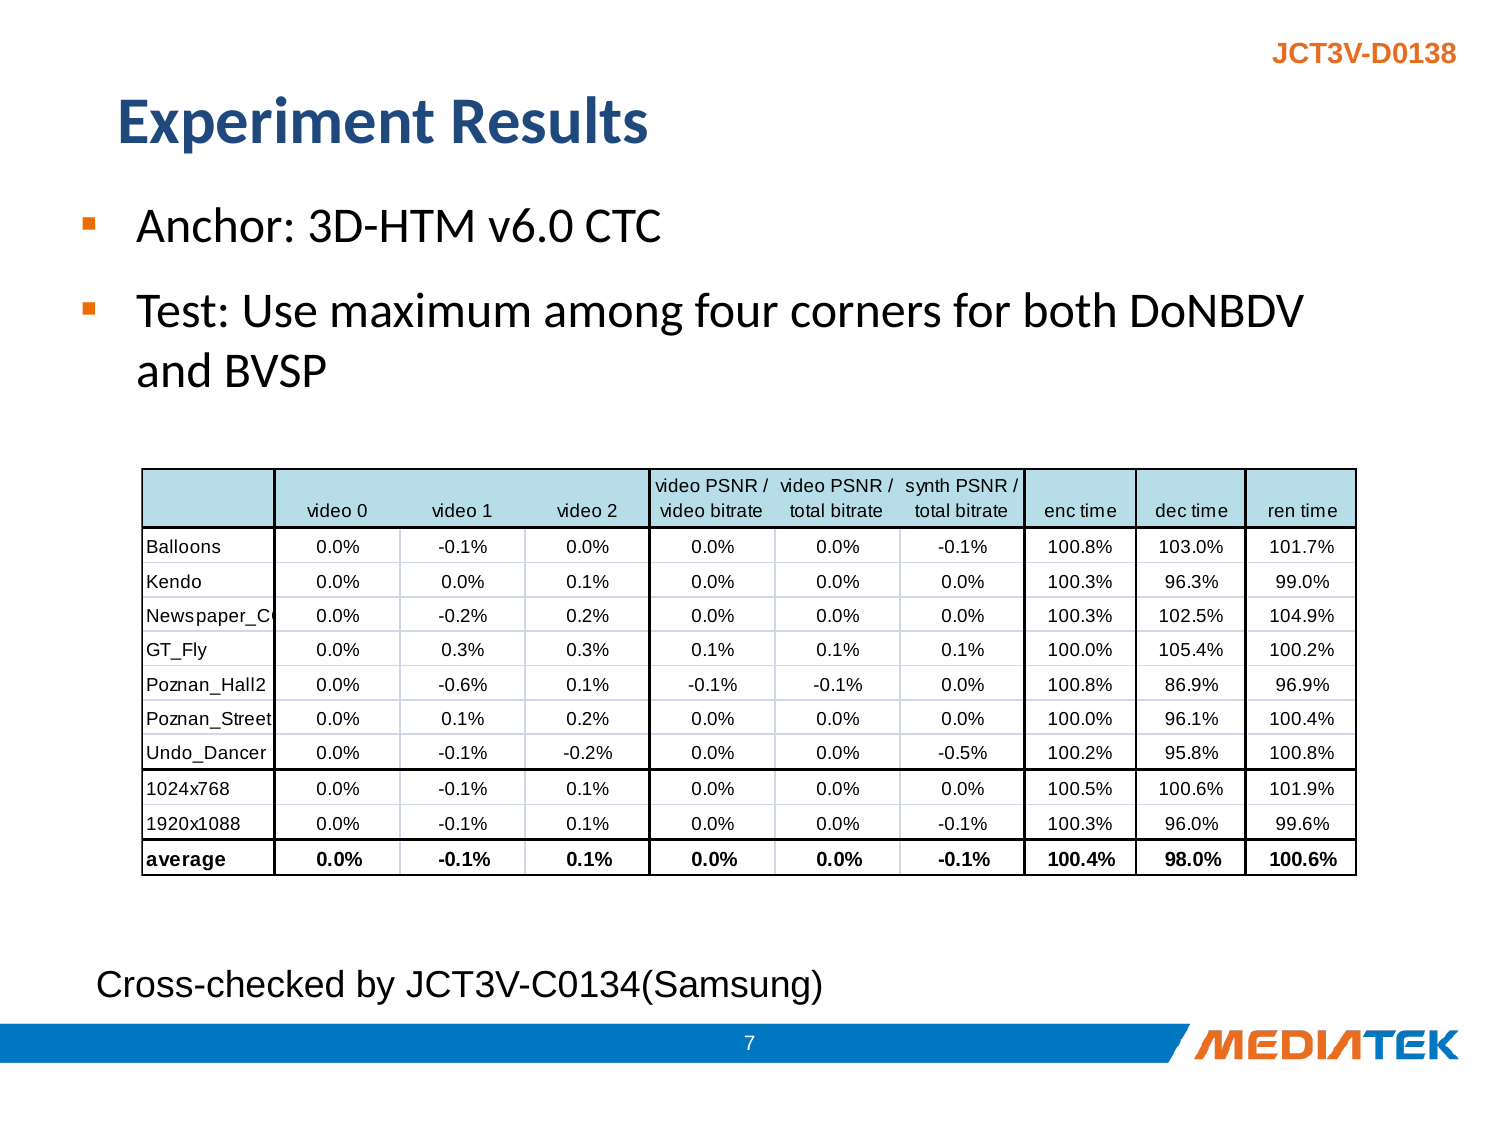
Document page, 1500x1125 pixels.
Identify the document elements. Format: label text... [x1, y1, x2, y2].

list Anchor: 3D-HTM v6.0 CTC Test: Use maximum among four corners for both DoNBDV and BVSP [64, 184, 1387, 935]
picture [141, 467, 1359, 878]
title Experiment Results [101, 62, 1425, 172]
slide_number 6 [711, 1022, 789, 1090]
text_box Cross-checked by JCT3V-C0134(Samsung) [81, 952, 839, 1012]
picture [789, 1023, 1459, 1063]
picture [0, 1023, 711, 1063]
